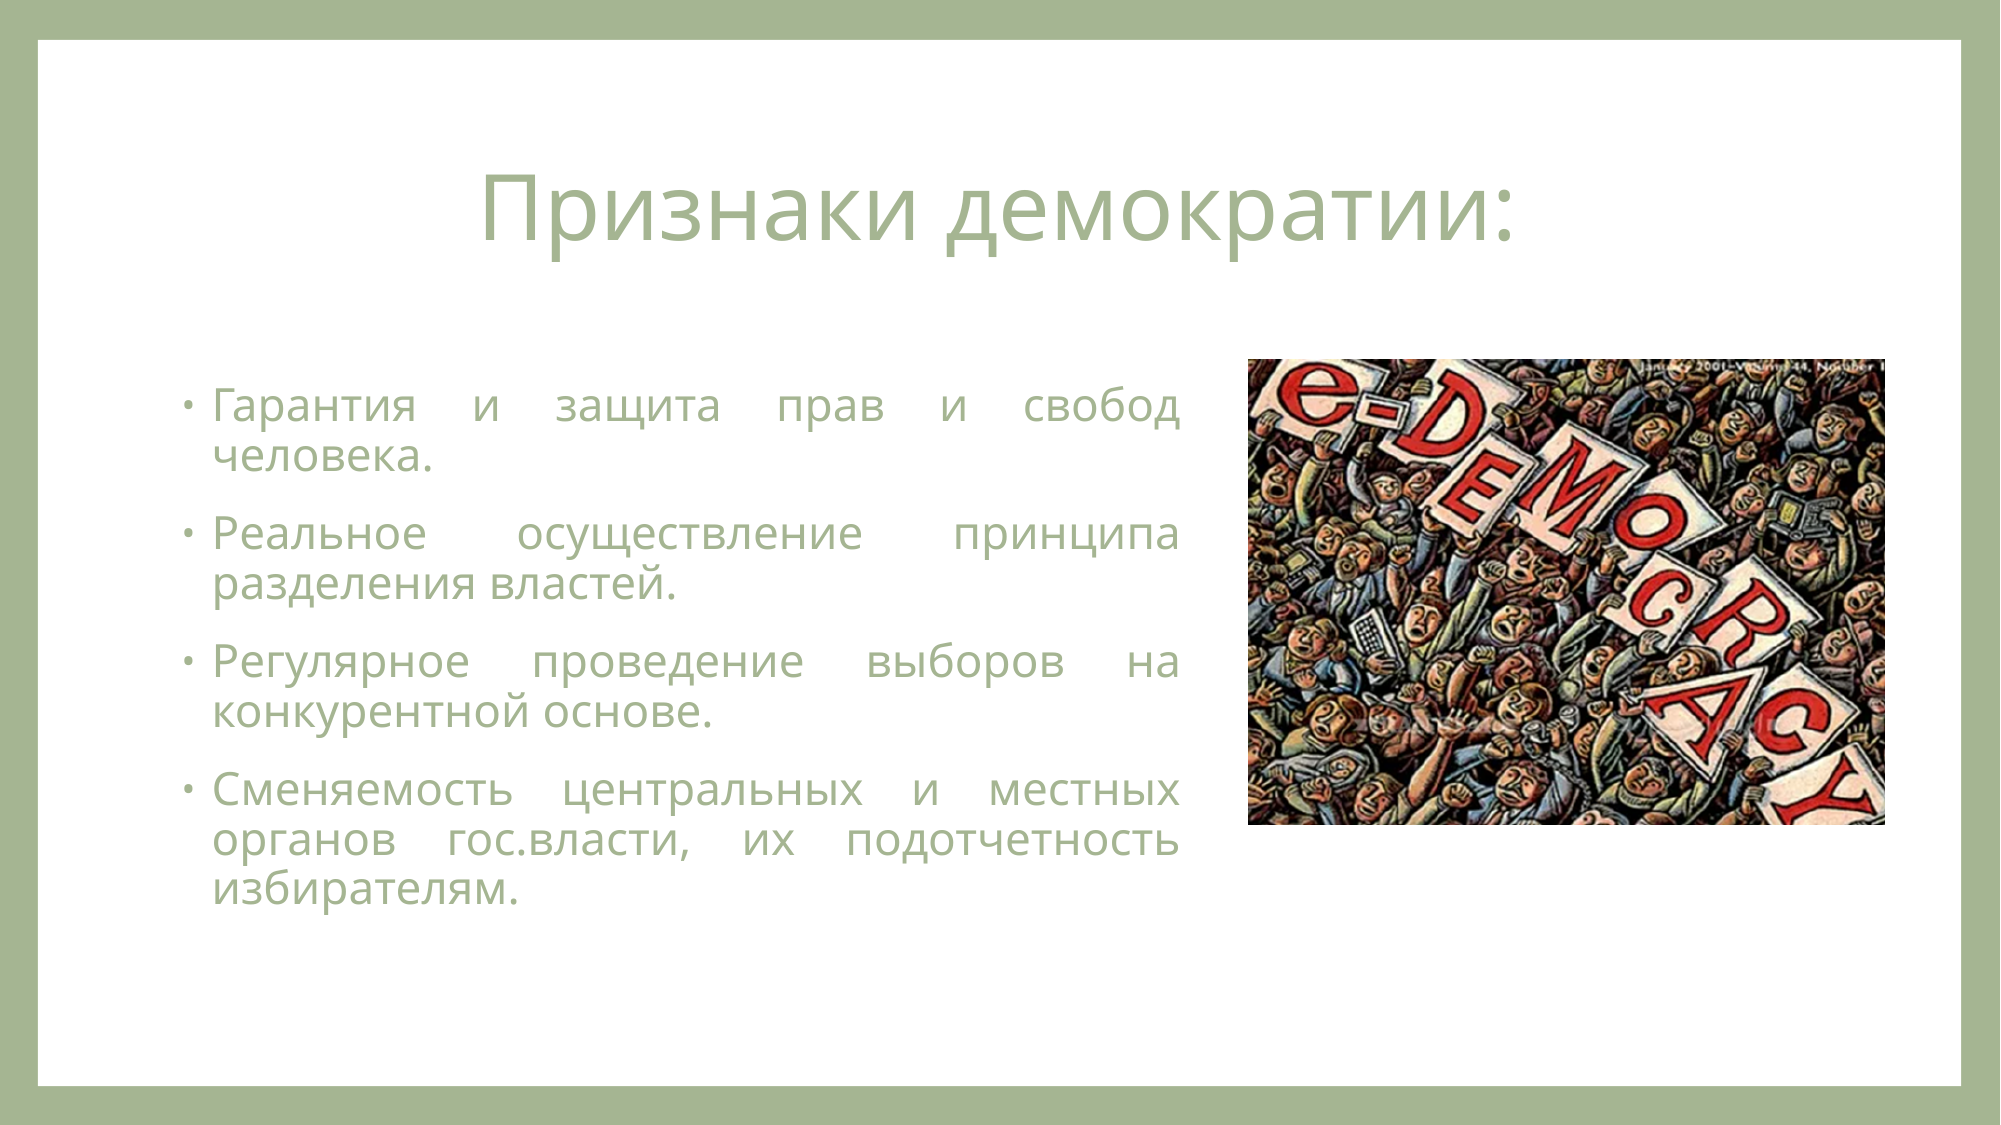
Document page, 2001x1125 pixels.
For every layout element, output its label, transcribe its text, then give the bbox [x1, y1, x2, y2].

title Признаки демократии: [187, 99, 1808, 323]
list Гарантия и защита прав и свобод человека. Реальное осуществление принципа разделения властей. Регулярное проведение выборов на конкурентной основе. Сменяемость центральных и местных органов гос.власти, их подотчетность избирателям. [159, 374, 1197, 1065]
picture [1248, 359, 1886, 826]
